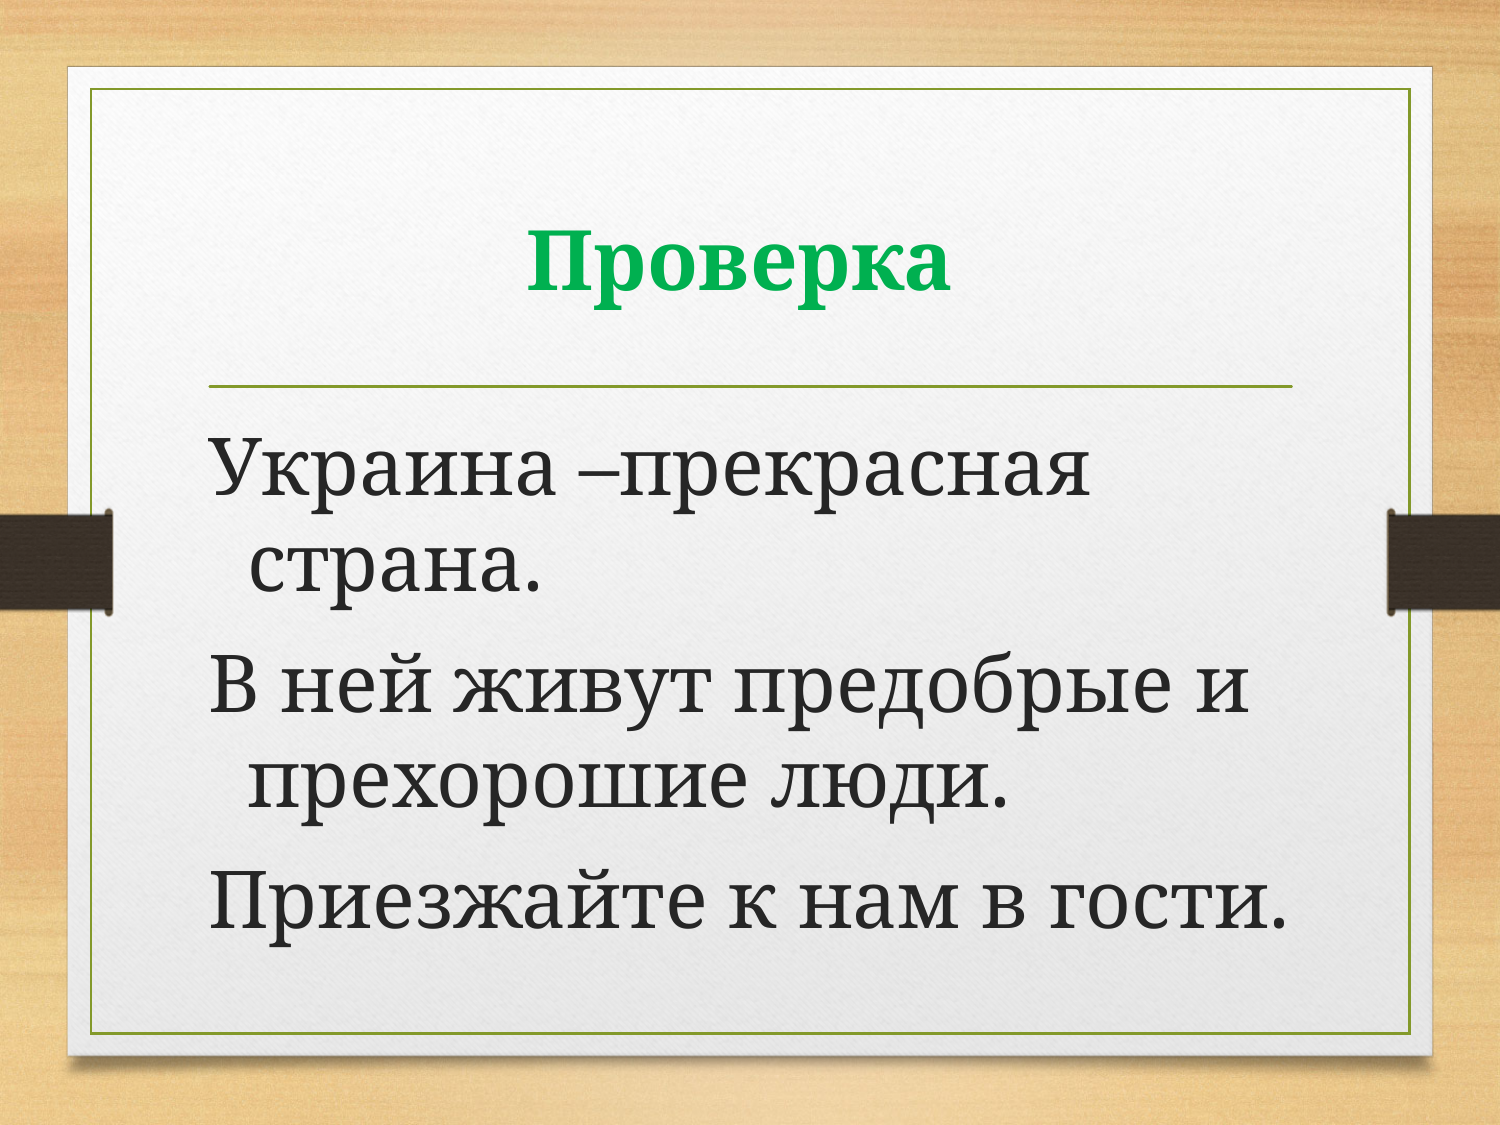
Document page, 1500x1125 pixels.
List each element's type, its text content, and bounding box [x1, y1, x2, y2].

title Проверка [193, 150, 1309, 365]
list Украина –прекрасная страна. В ней живут предобрые и прехорошие люди. Приезжайте к нам в гости. [193, 408, 1309, 974]
picture [0, 0, 1500, 1125]
